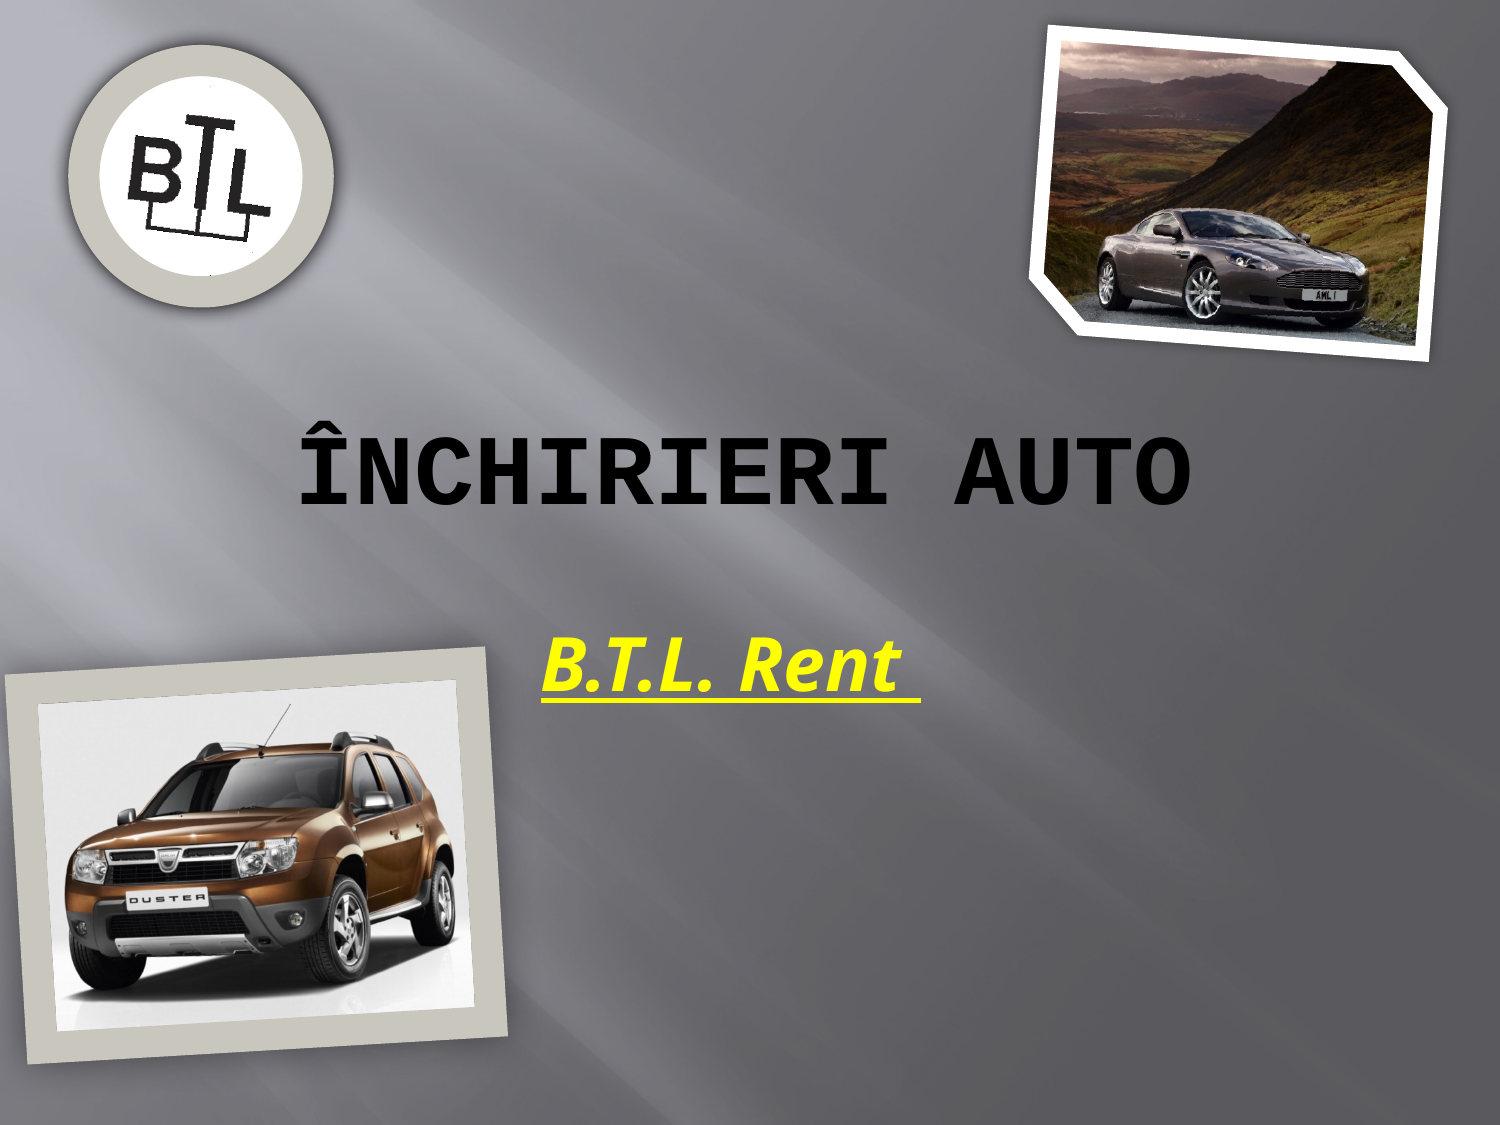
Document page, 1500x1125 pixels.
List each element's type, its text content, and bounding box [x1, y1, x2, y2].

picture [1042, 41, 1434, 341]
title Închirieri auto [69, 224, 1420, 525]
picture [38, 680, 474, 1031]
subtitle B.T.L. Rent [93, 609, 1369, 807]
picture [83, 60, 319, 292]
